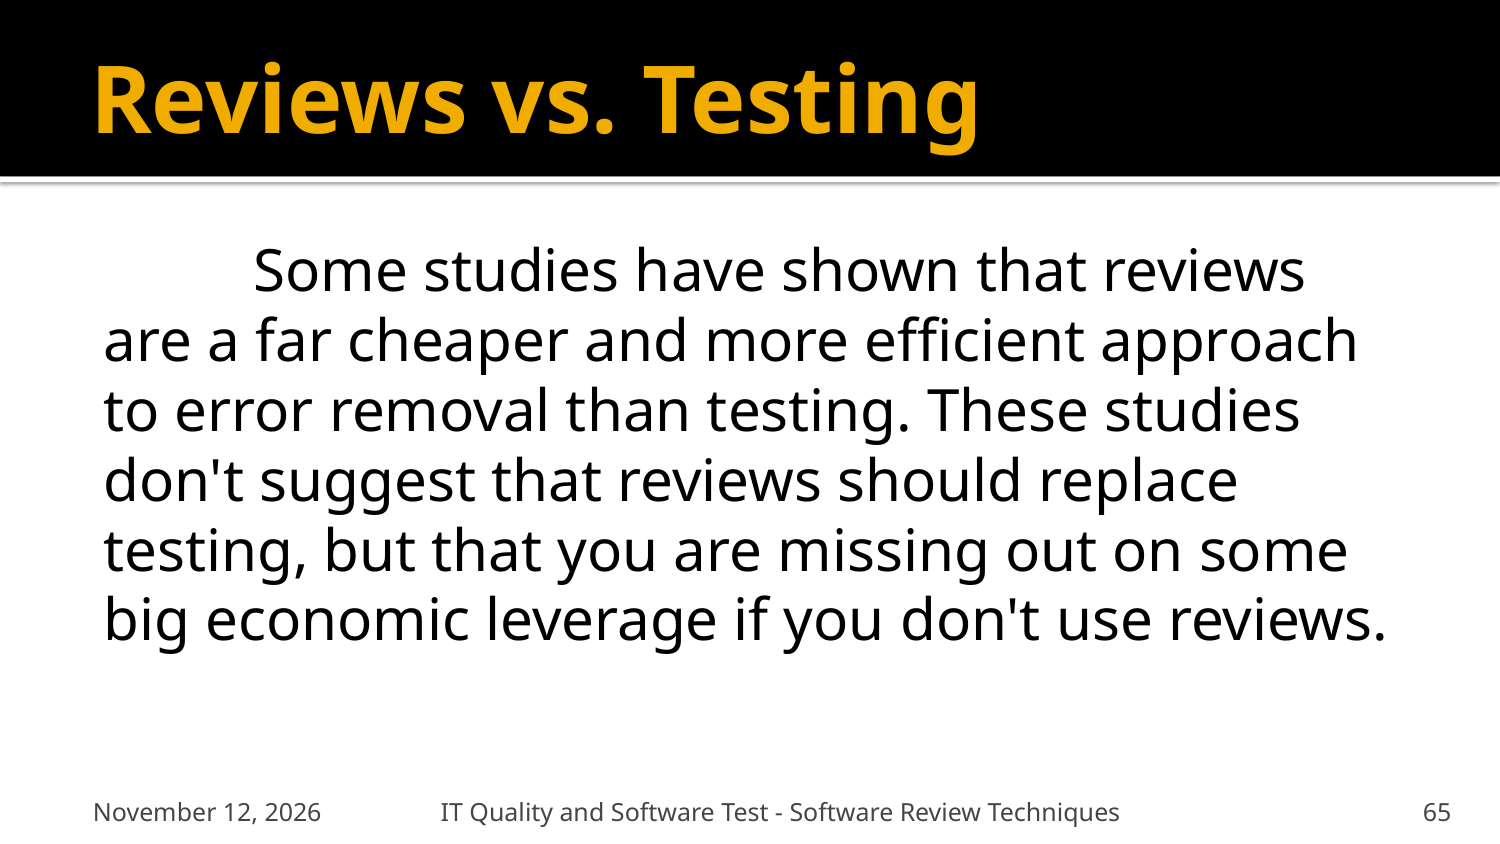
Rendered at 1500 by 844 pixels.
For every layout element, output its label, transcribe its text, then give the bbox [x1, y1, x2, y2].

slide_number 65 [1345, 796, 1467, 831]
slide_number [75, 796, 425, 831]
footer IT Quality and Software Test - Software Review Techniques [433, 796, 1337, 831]
title Reviews vs. Testing [75, 19, 1425, 174]
list Some studies have shown that reviews are a far cheaper and more efficient approach to error removal than testing. These studies don't suggest that reviews should replace testing, but that you are missing out on some big economic leverage if you don't use reviews. [75, 218, 1425, 788]
